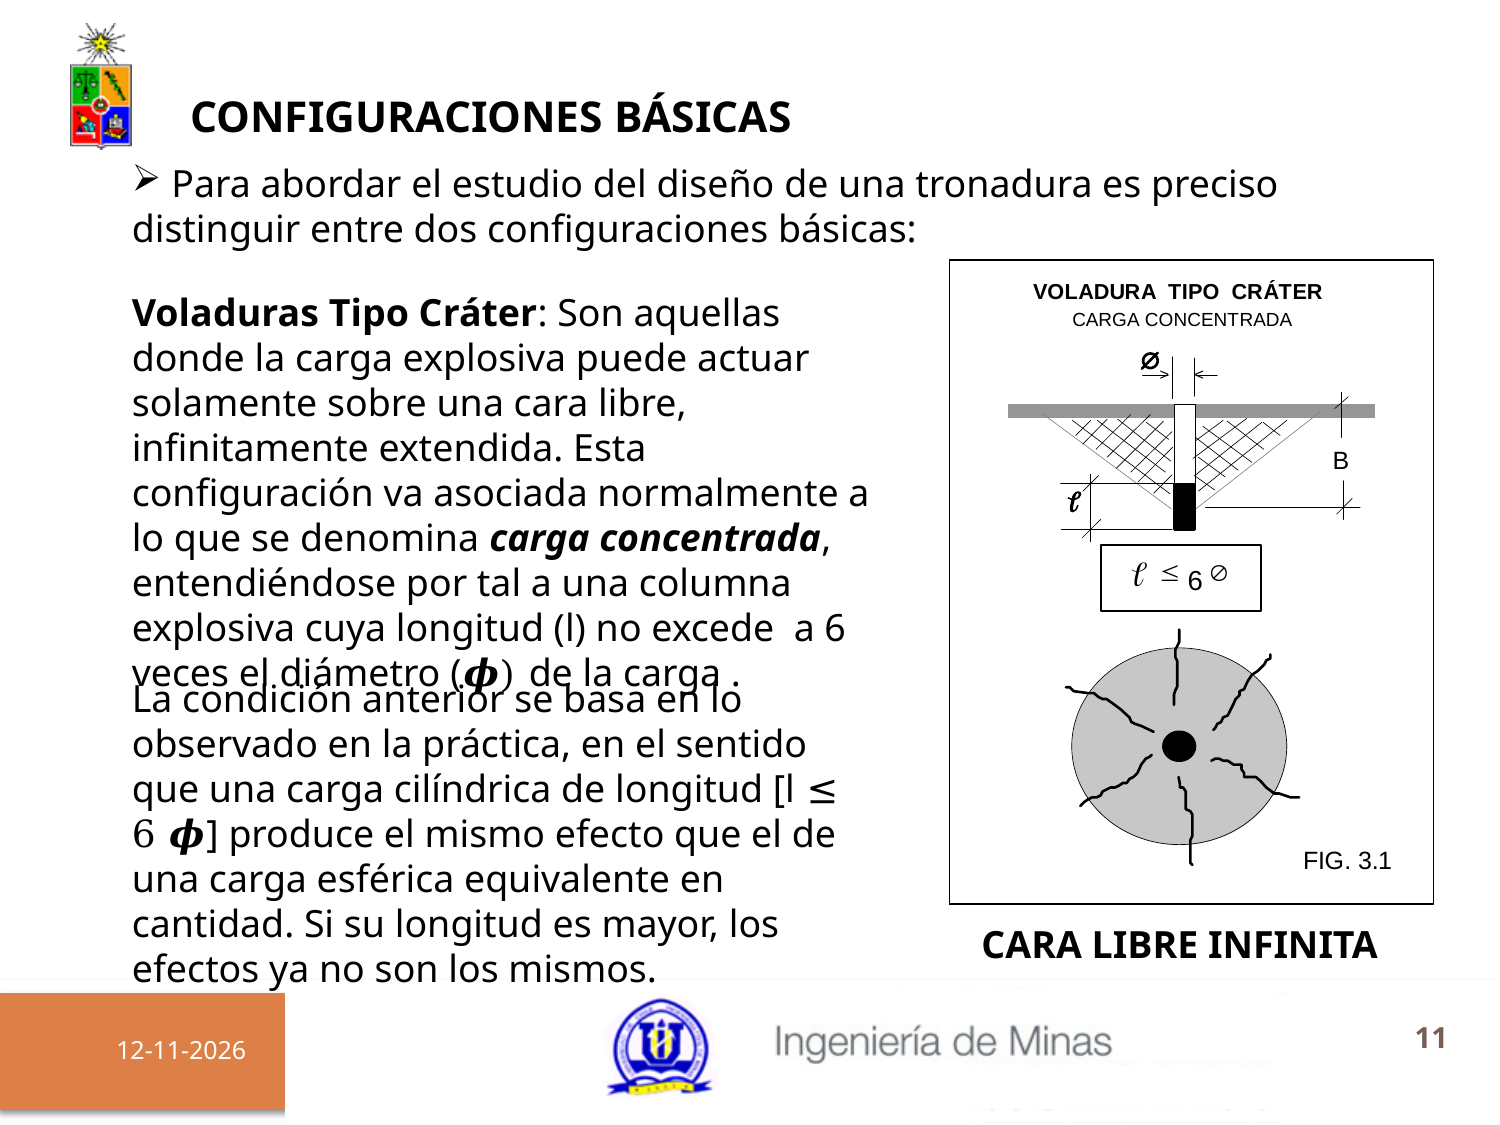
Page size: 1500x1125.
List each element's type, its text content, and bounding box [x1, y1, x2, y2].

text_box Voladuras Tipo Cráter: Son aquellas donde la carga explosiva puede actuar solamente sobre una cara libre, infinitamente extendida. Esta configuración va asociada normalmente a lo que se denomina carga concentrada, entendiéndose por tal a una columna explosiva cuya longitud (l) no excede a 6 veces el diámetro (𝝓) de la carga . [117, 281, 891, 701]
text_box Configuraciones básicas [175, 81, 1266, 148]
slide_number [12, 995, 279, 1108]
text_box CARA LIBRE INFINITA [890, 913, 1470, 974]
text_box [948, 257, 1436, 908]
text_box Para abordar el estudio del diseño de una tronadura es preciso distinguir entre dos configuraciones básicas: [117, 152, 1395, 258]
picture [285, 980, 1500, 1125]
picture [69, 23, 132, 151]
text_box La condición anterior se basa en lo observado en la práctica, en el sentido que una carga cilíndrica de longitud [l ≤ 6 𝝓] produce el mismo efecto que el de una carga esférica equivalente en cantidad. Si su longitud es mayor, los efectos ya no son los mismos. [117, 667, 868, 998]
